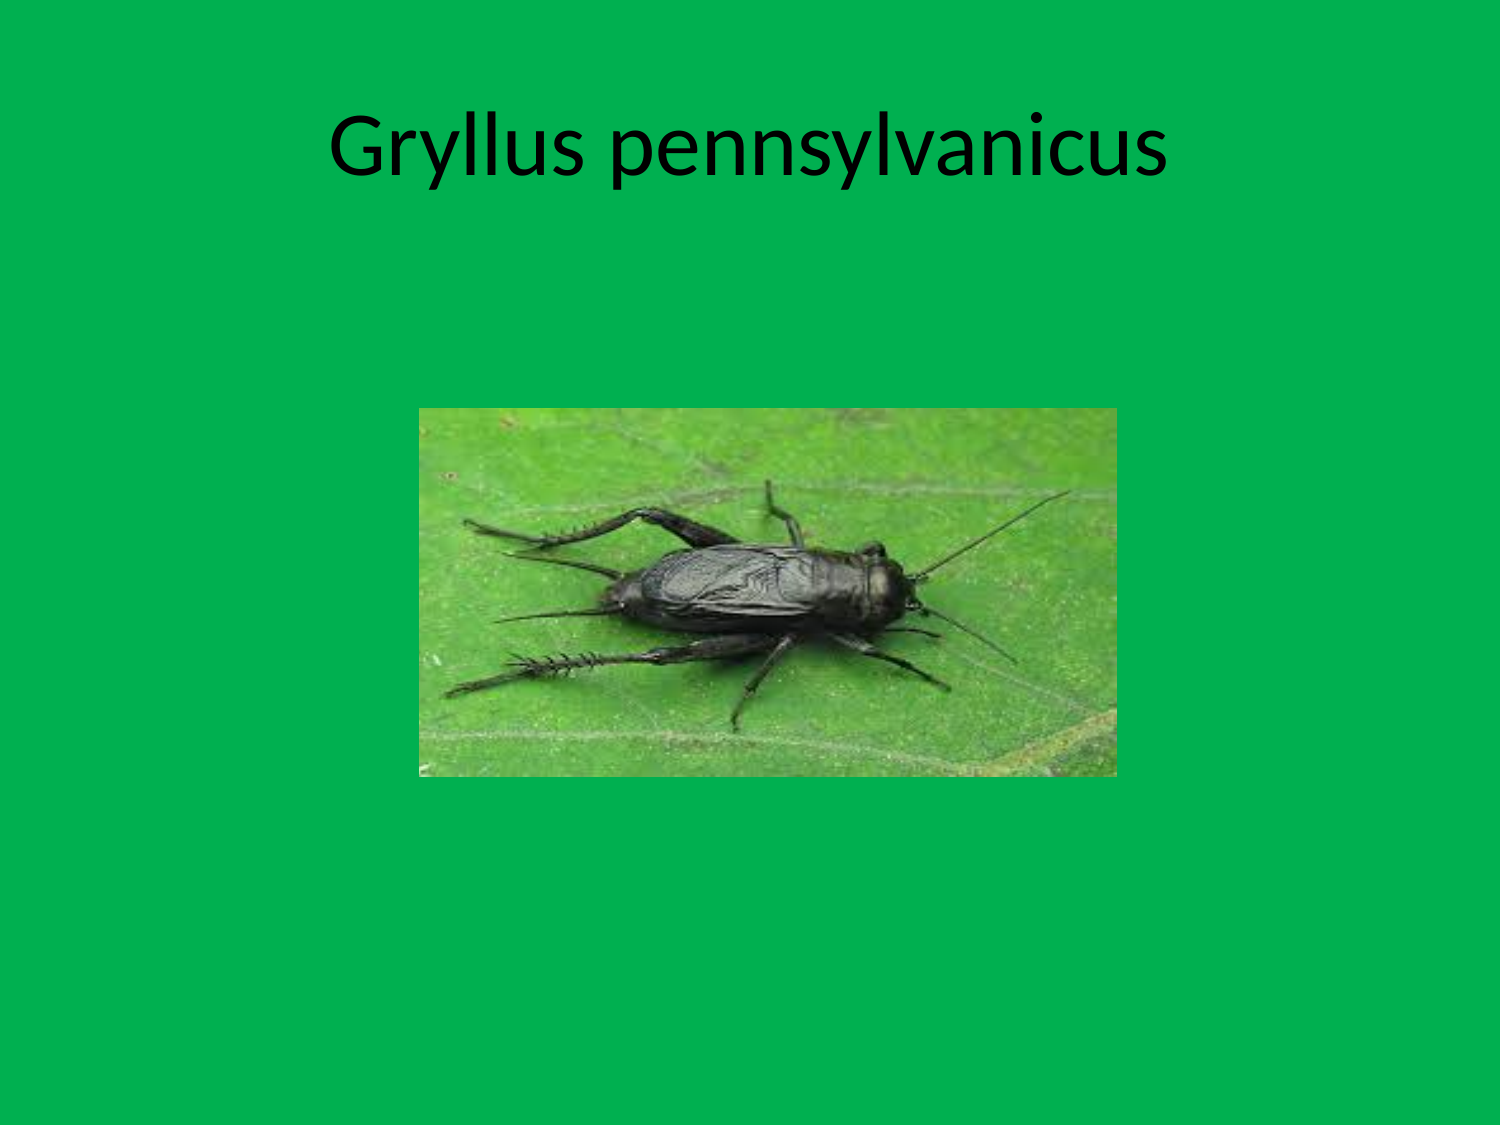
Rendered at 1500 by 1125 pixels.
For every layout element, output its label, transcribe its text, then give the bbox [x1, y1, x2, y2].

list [418, 408, 1117, 777]
title Gryllus pennsylvanicus [75, 45, 1425, 233]
